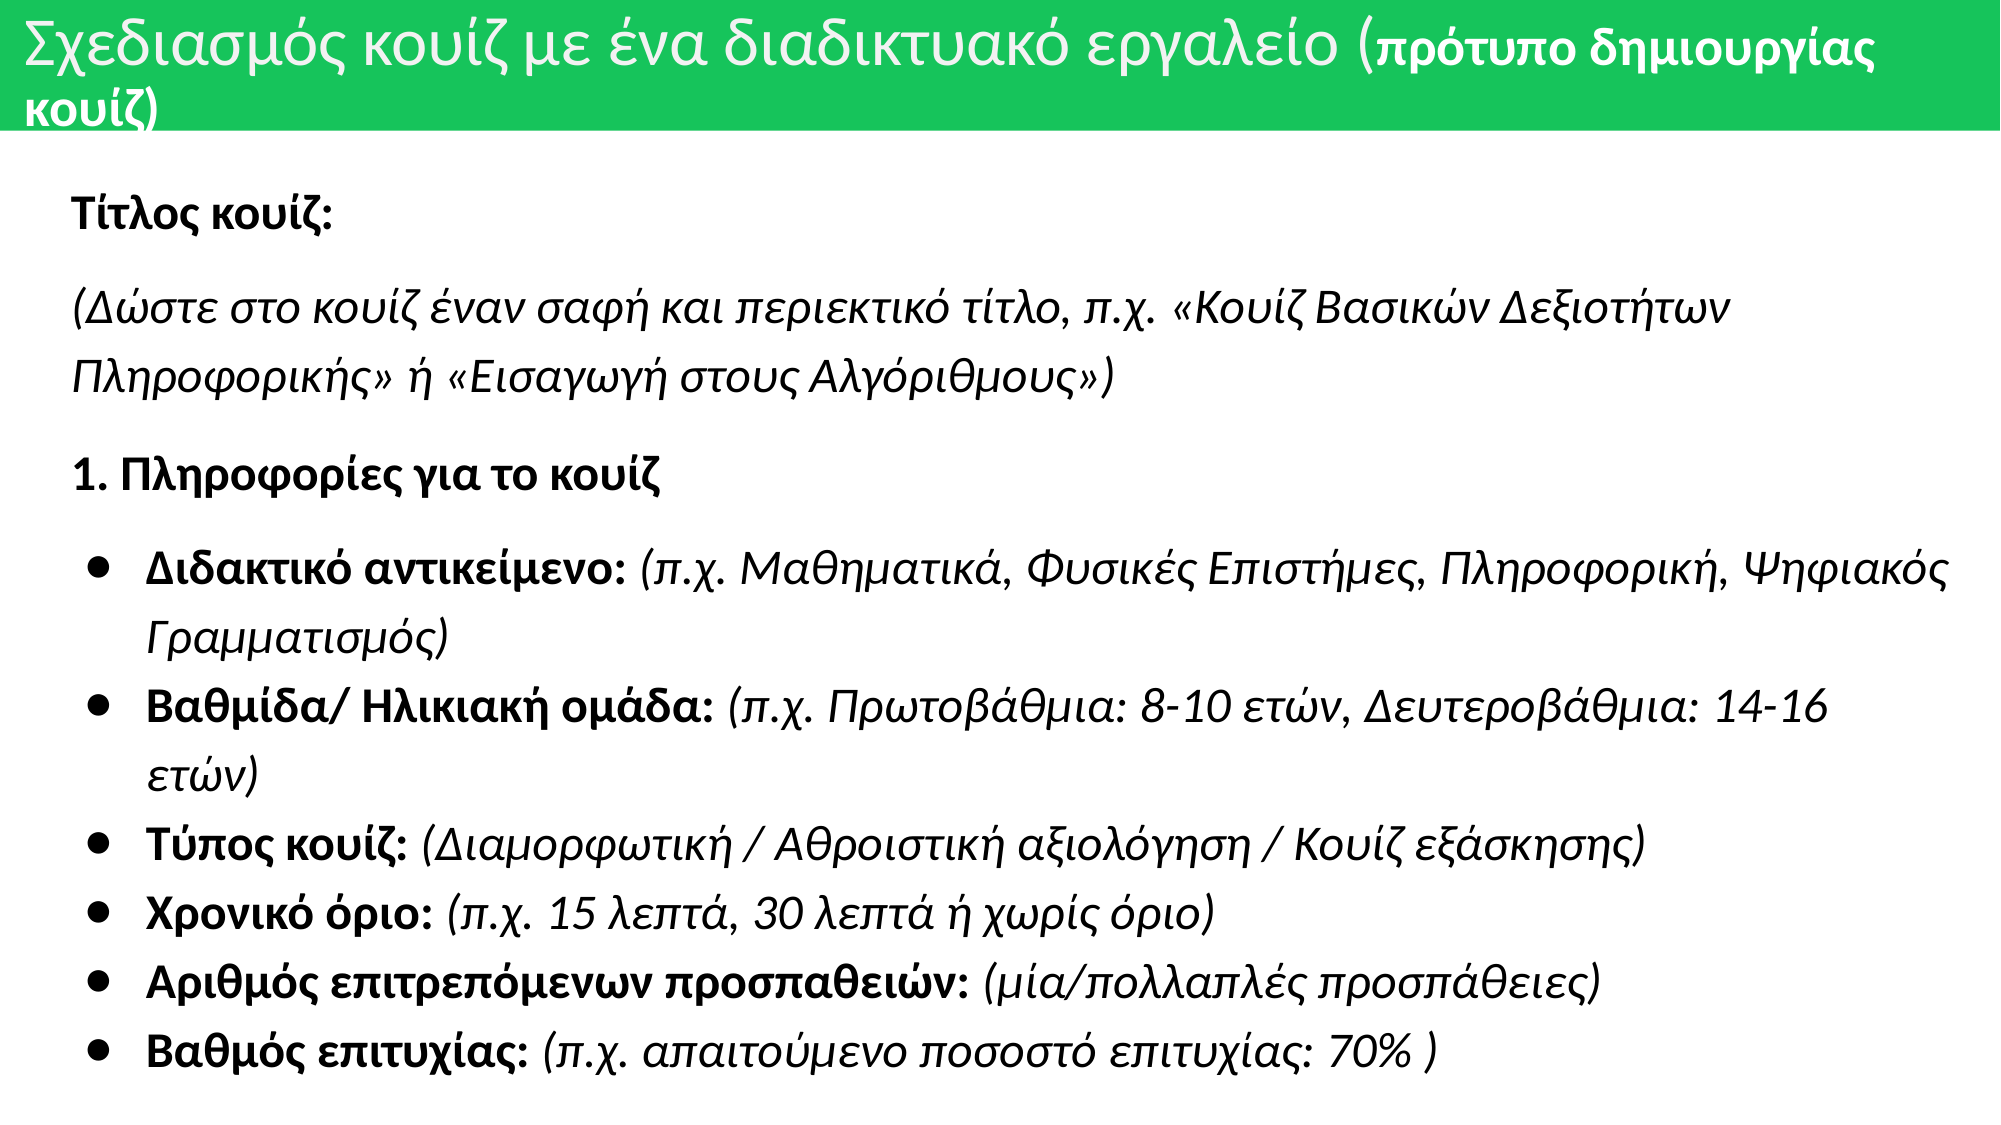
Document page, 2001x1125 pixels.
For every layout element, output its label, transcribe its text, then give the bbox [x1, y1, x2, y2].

text_box Τίτλος κουίζ: (Δώστε στο κουίζ έναν σαφή και περιεκτικό τίτλο, π.χ. «Κουίζ Βασικών Δεξιοτήτων Πληροφορικής» ή «Εισαγωγή στους Αλγόριθμους») 1. Πληροφορίες για το κουίζ Διδακτικό αντικείμενο: (π.χ. Μαθηματικά, Φυσικές Επιστήμες, Πληροφορική, Ψηφιακός Γραμματισμός) Βαθμίδα/ Ηλικιακή ομάδα: (π.χ. Πρωτοβάθμια: 8-10 ετών, Δευτεροβάθμια: 14-16 ετών) Τύπος κουίζ: (Διαμορφωτική / Αθροιστική αξιολόγηση / Κουίζ εξάσκησης) Χρονικό όριο: (π.χ. 15 λεπτά, 30 λεπτά ή χωρίς όριο) Αριθμός επιτρεπόμενων προσπαθειών: (μία/πολλαπλές προσπάθειες) Βαθμός επιτυχίας: (π.χ. απαιτούμενο ποσοστό επιτυχίας: 70% ) [55, 155, 1967, 1125]
title Σχεδιασμός κουίζ με ένα διαδικτυακό εργαλείο (πρότυπο δημιουργίας κουίζ) [16, 13, 1976, 131]
